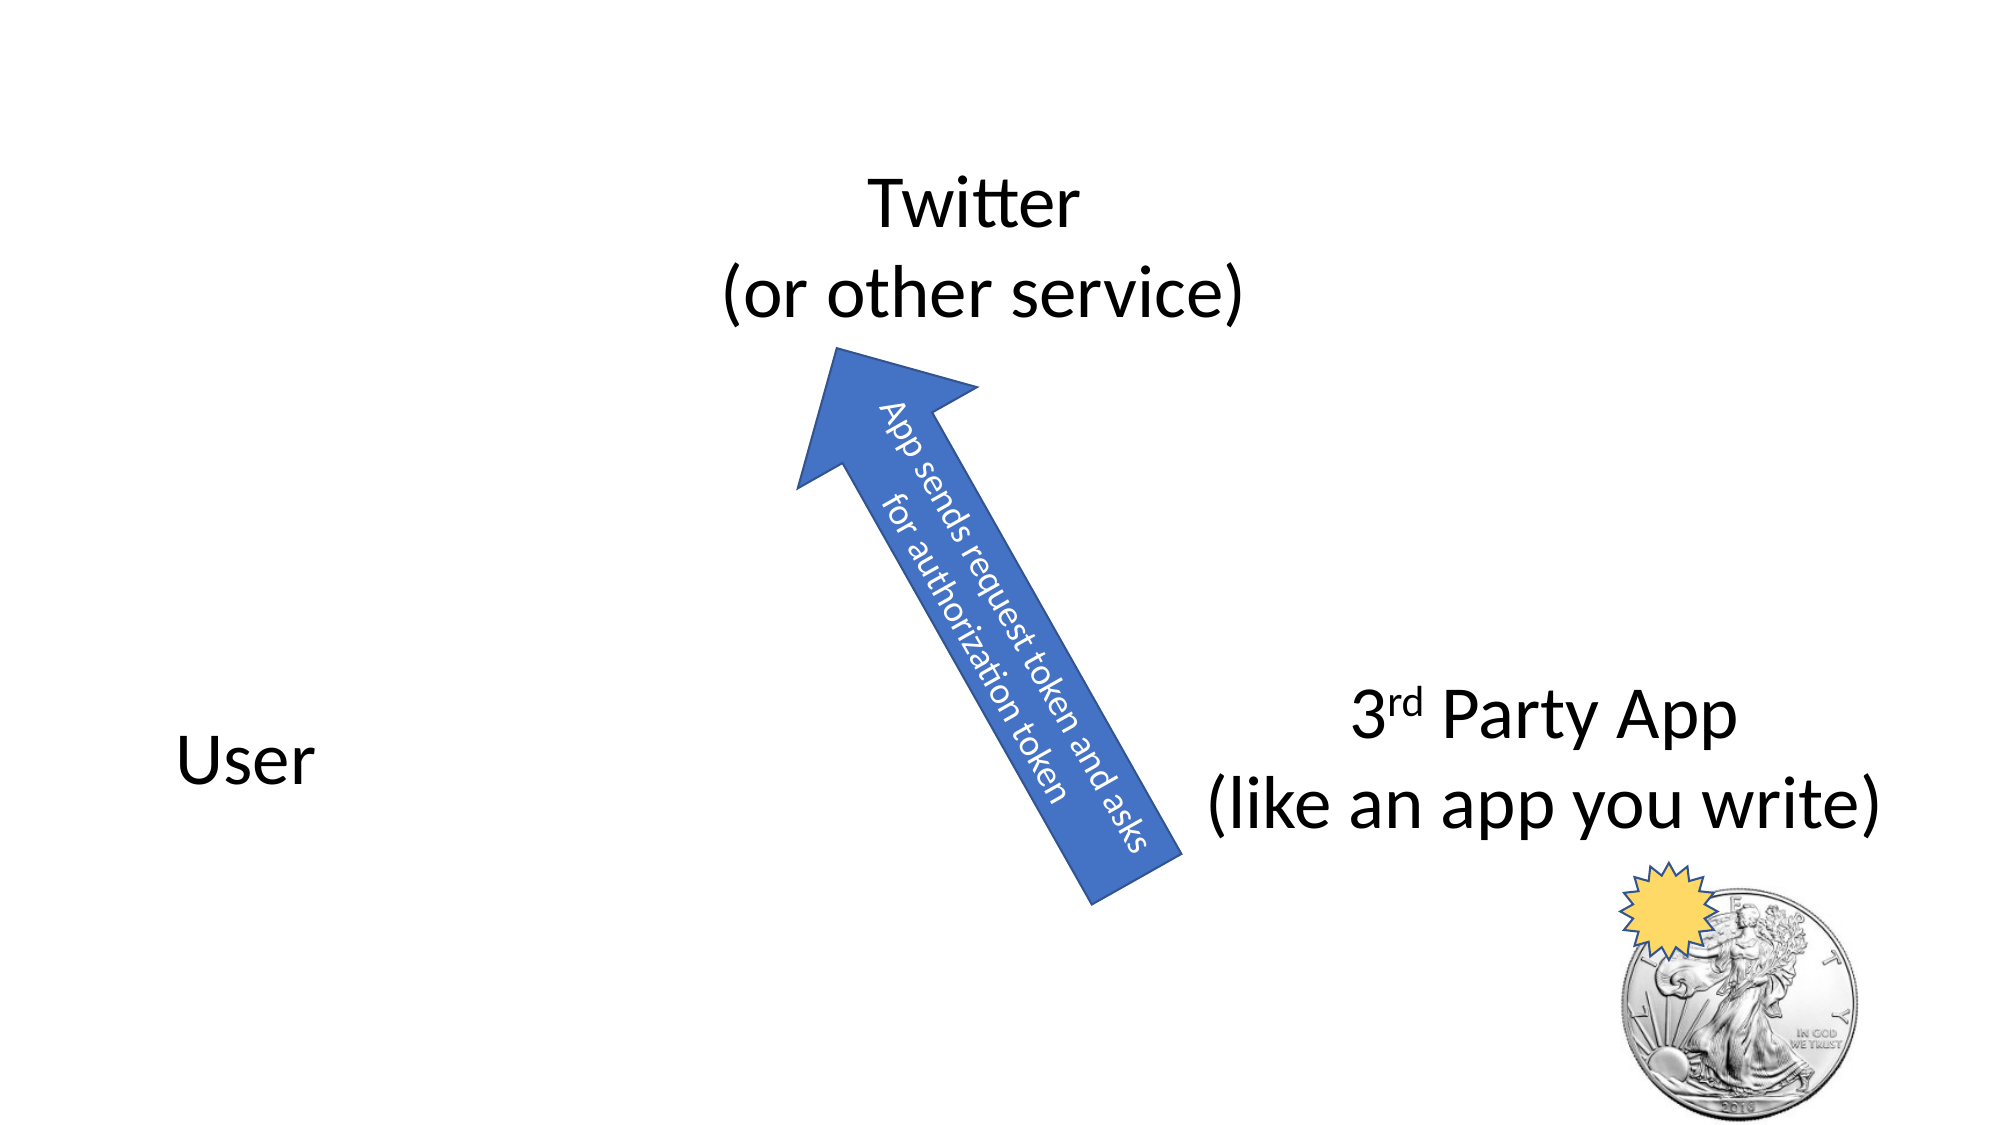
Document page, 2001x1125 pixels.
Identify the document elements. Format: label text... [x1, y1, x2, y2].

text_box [1620, 862, 1859, 1125]
text_box User [160, 701, 332, 807]
text_box Twitter (or other service) [705, 145, 1262, 341]
text_box 3rd Party App (like an app you write) [1190, 656, 1899, 852]
text_box App sends request token and asks for authorization token [796, 346, 1183, 906]
